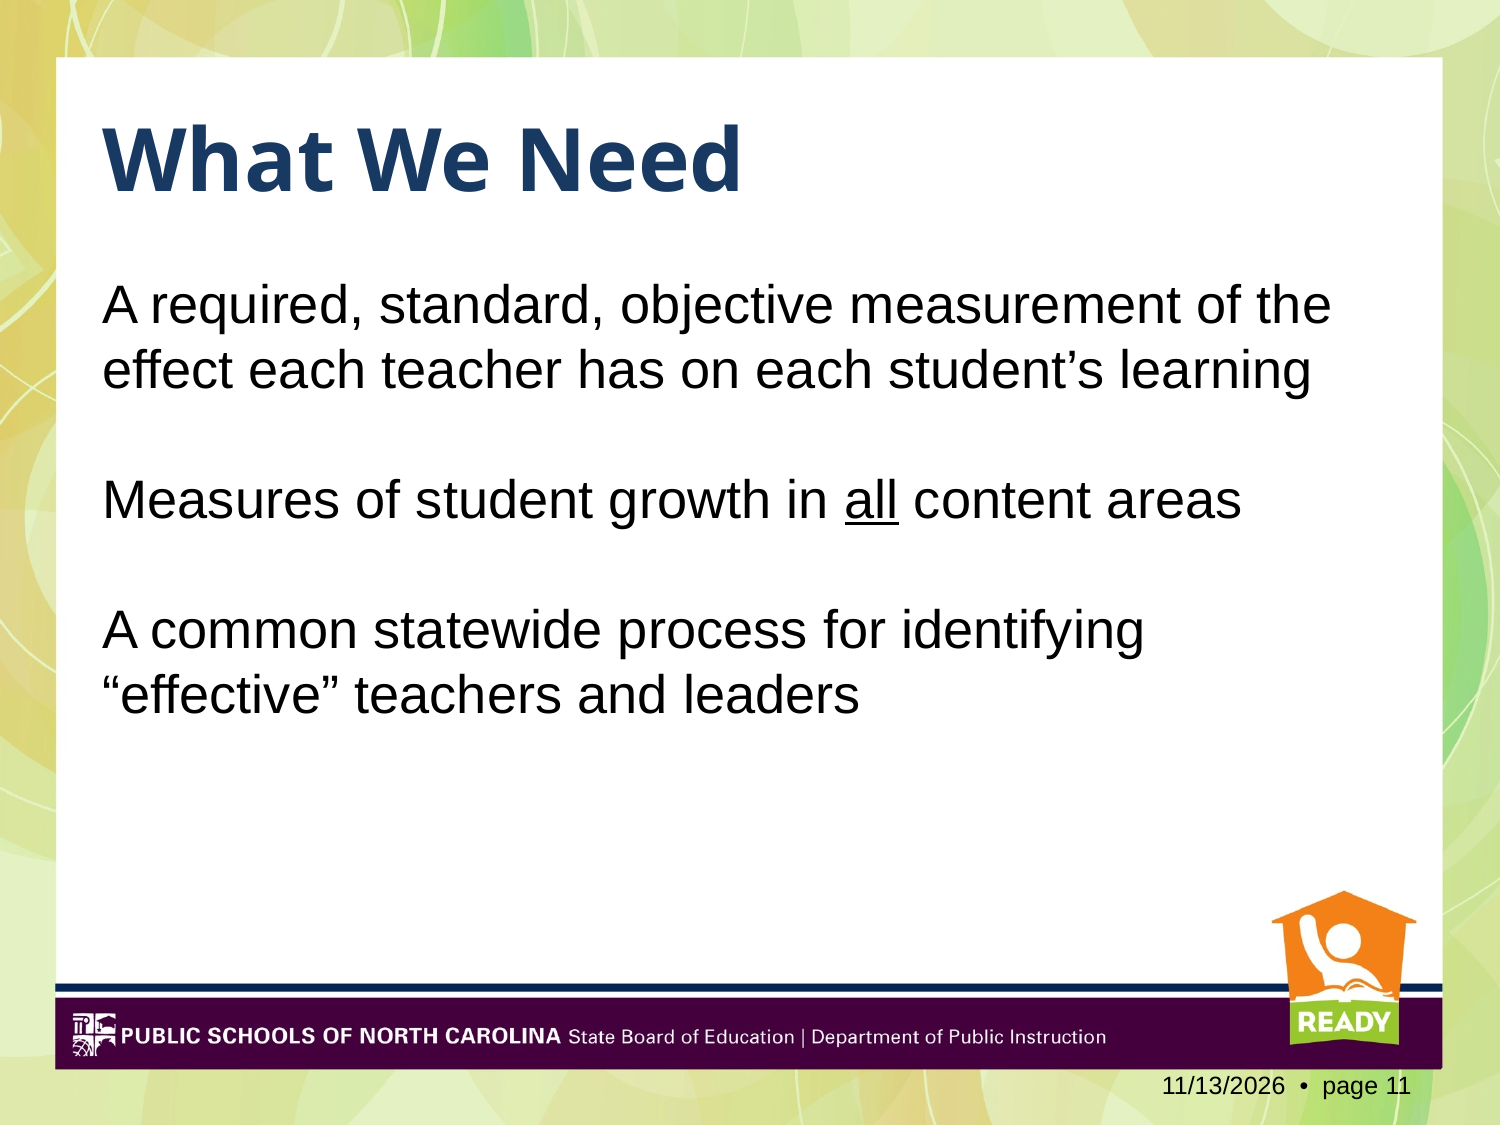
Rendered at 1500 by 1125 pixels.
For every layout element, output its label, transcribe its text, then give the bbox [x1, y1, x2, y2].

picture [0, 0, 1500, 1125]
text_box A required, standard, objective measurement of the effect each teacher has on each student’s learning Measures of student growth in all content areas A common statewide process for identifying “effective” teachers and leaders [87, 262, 1413, 732]
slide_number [1147, 1062, 1460, 1122]
title What We Need [87, 87, 1413, 225]
